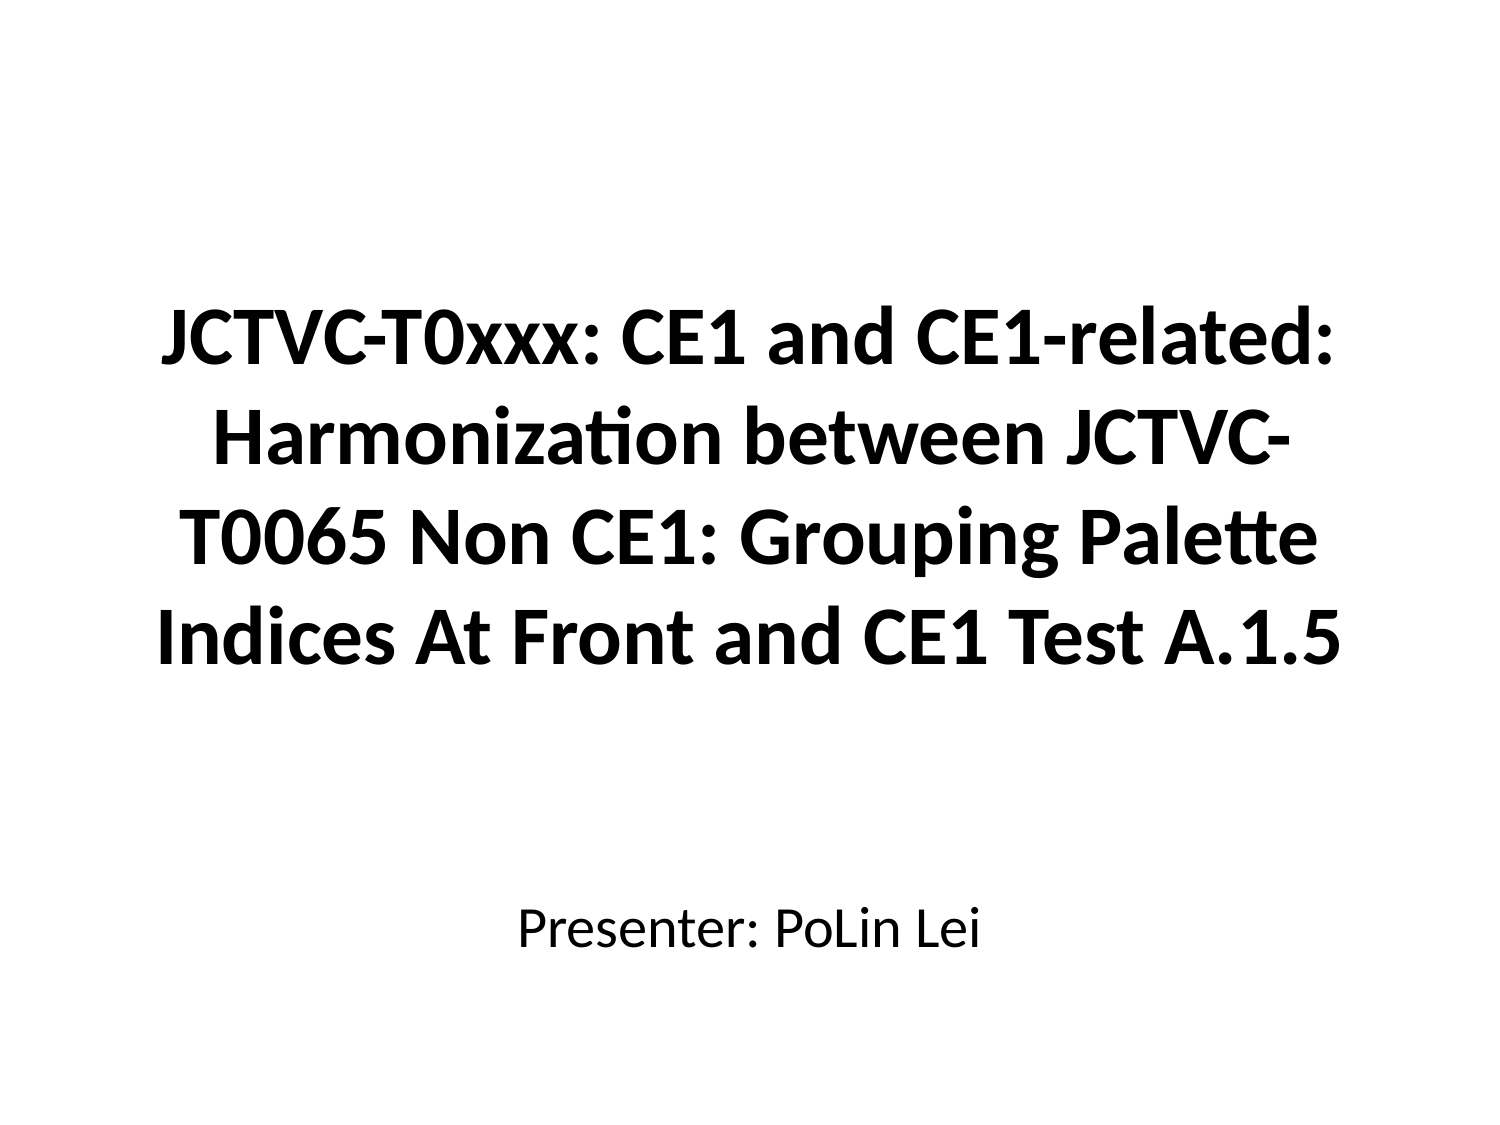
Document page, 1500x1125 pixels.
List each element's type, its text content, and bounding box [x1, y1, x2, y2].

title JCTVC-T0xxx: CE1 and CE1-related: Harmonization between JCTVC-T0065 Non CE1: Grouping Palette Indices At Front and CE1 Test A.1.5 [112, 187, 1388, 776]
subtitle Presenter: PoLin Lei [131, 799, 1369, 1038]
